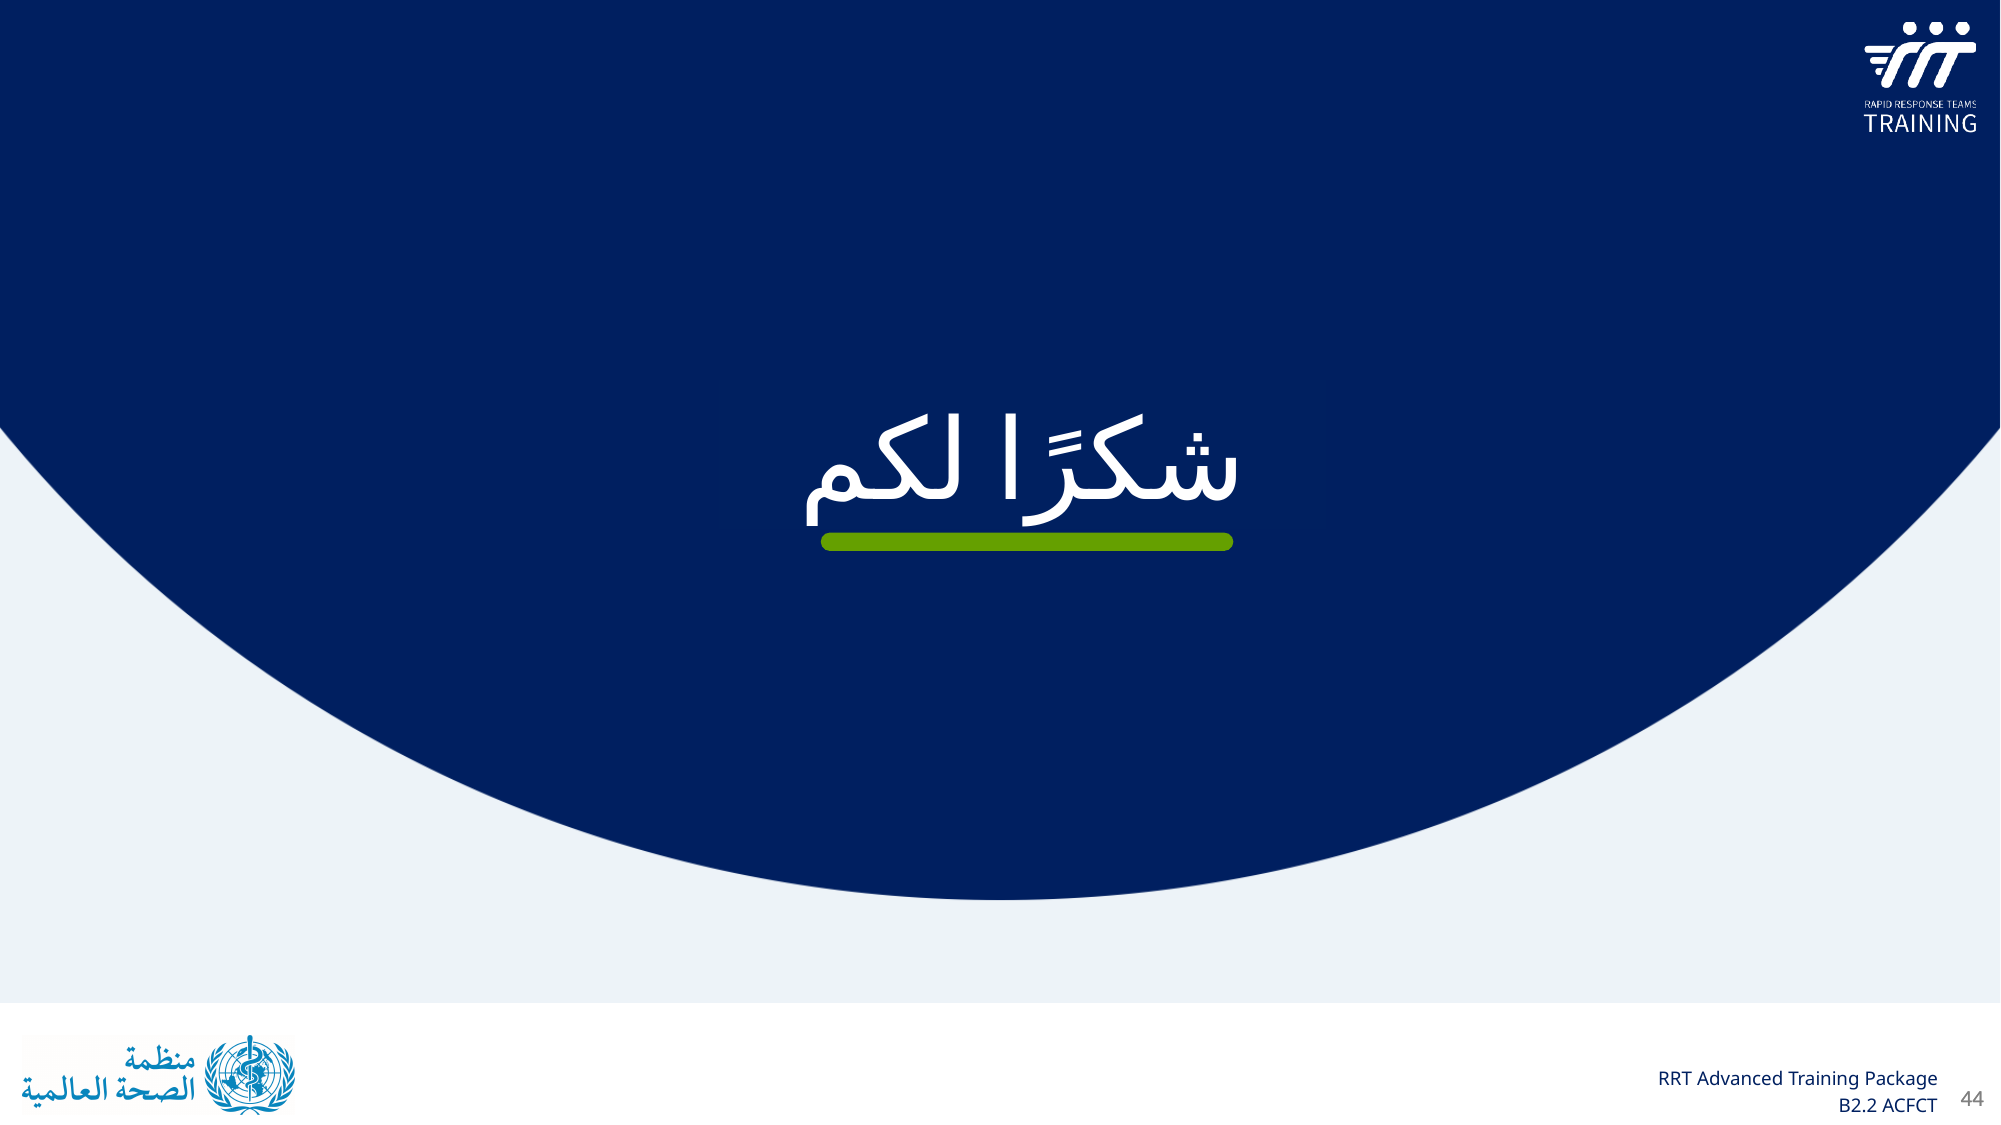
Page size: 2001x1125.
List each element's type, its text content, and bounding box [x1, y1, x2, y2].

picture [22, 1035, 295, 1115]
text_box شكرًا لكم [718, 379, 1327, 530]
picture [0, 0, 2001, 1003]
picture [252, 1050, 258, 1059]
